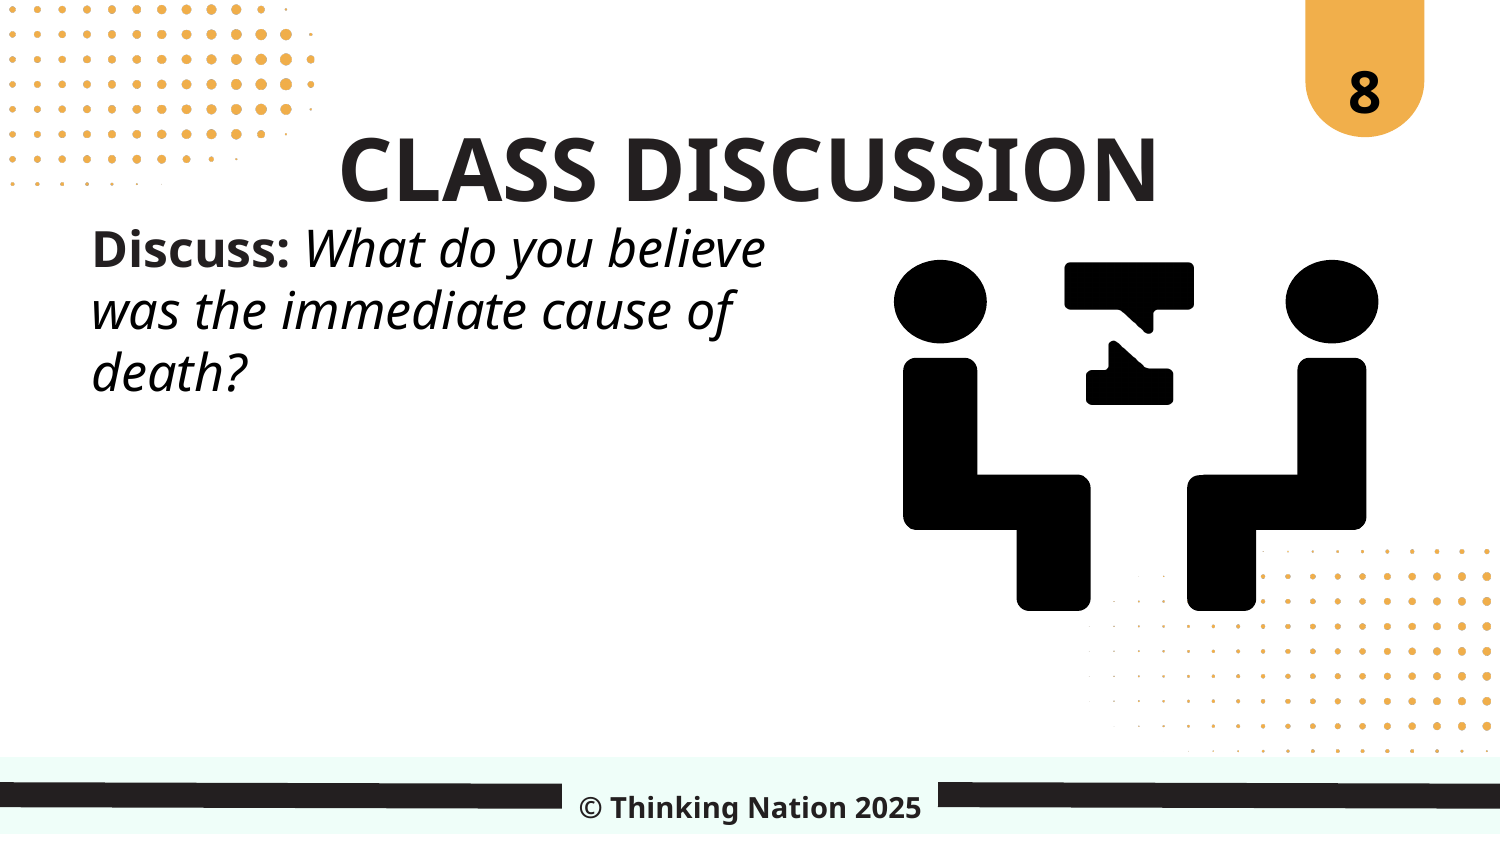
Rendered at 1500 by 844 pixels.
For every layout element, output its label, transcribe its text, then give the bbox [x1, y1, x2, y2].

text_box [0, 0, 315, 186]
text_box [1064, 549, 1500, 754]
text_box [1300, 0, 1430, 138]
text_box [0, 756, 1500, 835]
text_box Discuss: What do you believe was the immediate cause of death? [91, 214, 793, 403]
text_box CLASS DISCUSSION [209, 71, 1291, 219]
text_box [894, 233, 1378, 611]
